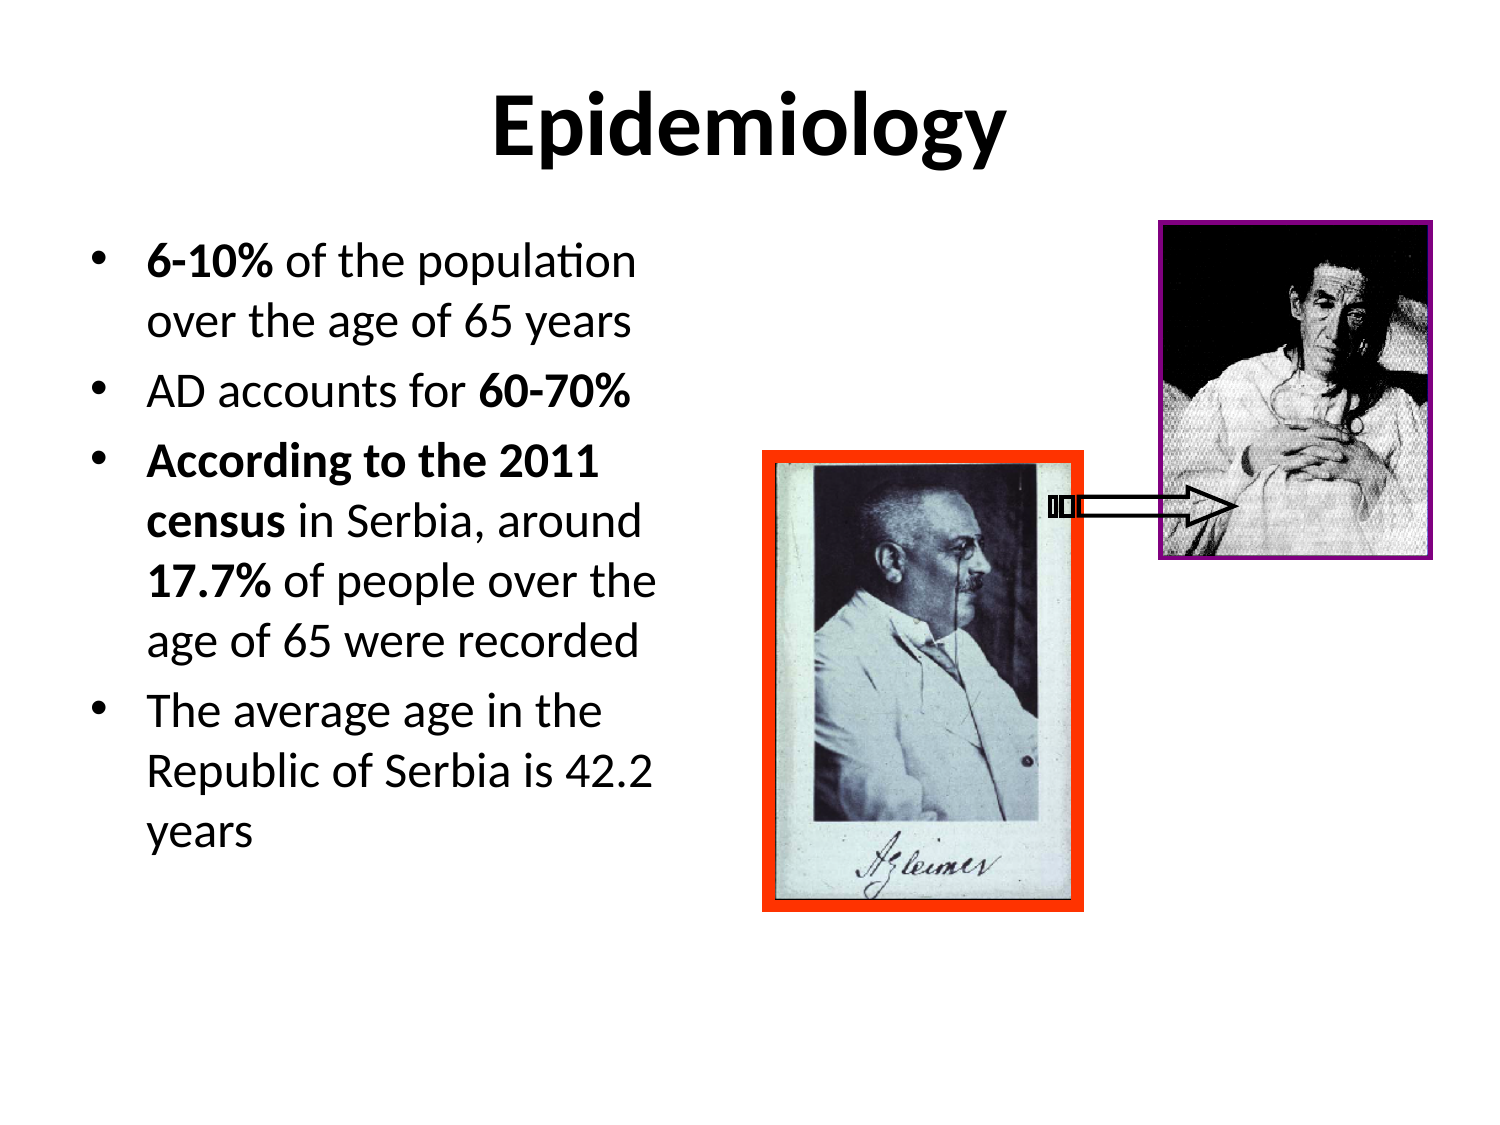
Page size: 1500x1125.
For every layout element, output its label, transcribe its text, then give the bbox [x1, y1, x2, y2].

title Epidemiology [75, 24, 1425, 213]
list 6-10% of the population over the age of 65 years AD accounts for 60-70% According to the 2011 census in Serbia, around 17.7% of people over the age of 65 were recorded The average age in the Republic of Serbia is 42.2 years [75, 220, 700, 963]
picture [1162, 224, 1429, 556]
text_box [1078, 496, 1157, 516]
picture [774, 462, 1072, 901]
